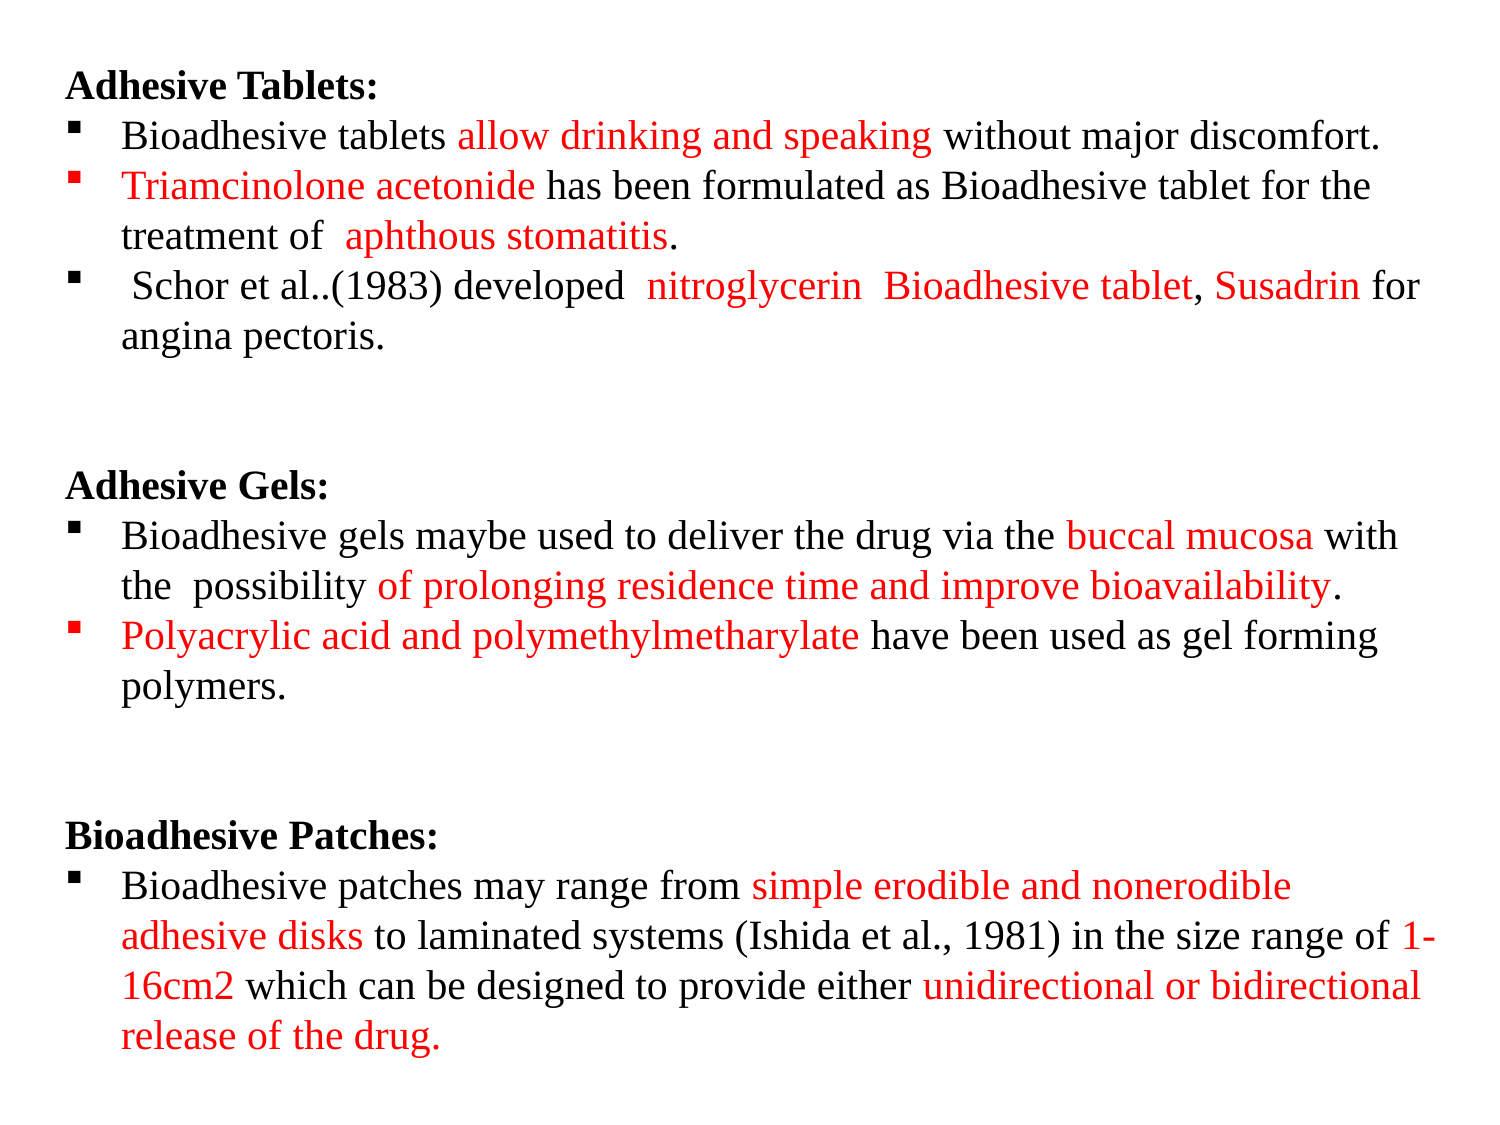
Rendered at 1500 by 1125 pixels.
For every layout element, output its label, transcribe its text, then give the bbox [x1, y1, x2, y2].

text_box Adhesive Tablets: Bioadhesive tablets allow drinking and speaking without major discomfort. Triamcinolone acetonide has been formulated as Bioadhesive tablet for the treatment of aphthous stomatitis. Schor et al..(1983) developed nitroglycerin Bioadhesive tablet, Susadrin for angina pectoris. Adhesive Gels: Bioadhesive gels maybe used to deliver the drug via the buccal mucosa with the possibility of prolonging residence time and improve bioavailability. Polyacrylic acid and polymethylmetharylate have been used as gel forming polymers. Bioadhesive Patches: Bioadhesive patches may range from simple erodible and nonerodible adhesive disks to laminated systems (Ishida et al., 1981) in the size range of 1-16cm2 which can be designed to provide either unidirectional or bidirectional release of the drug. [49, 50, 1463, 1125]
